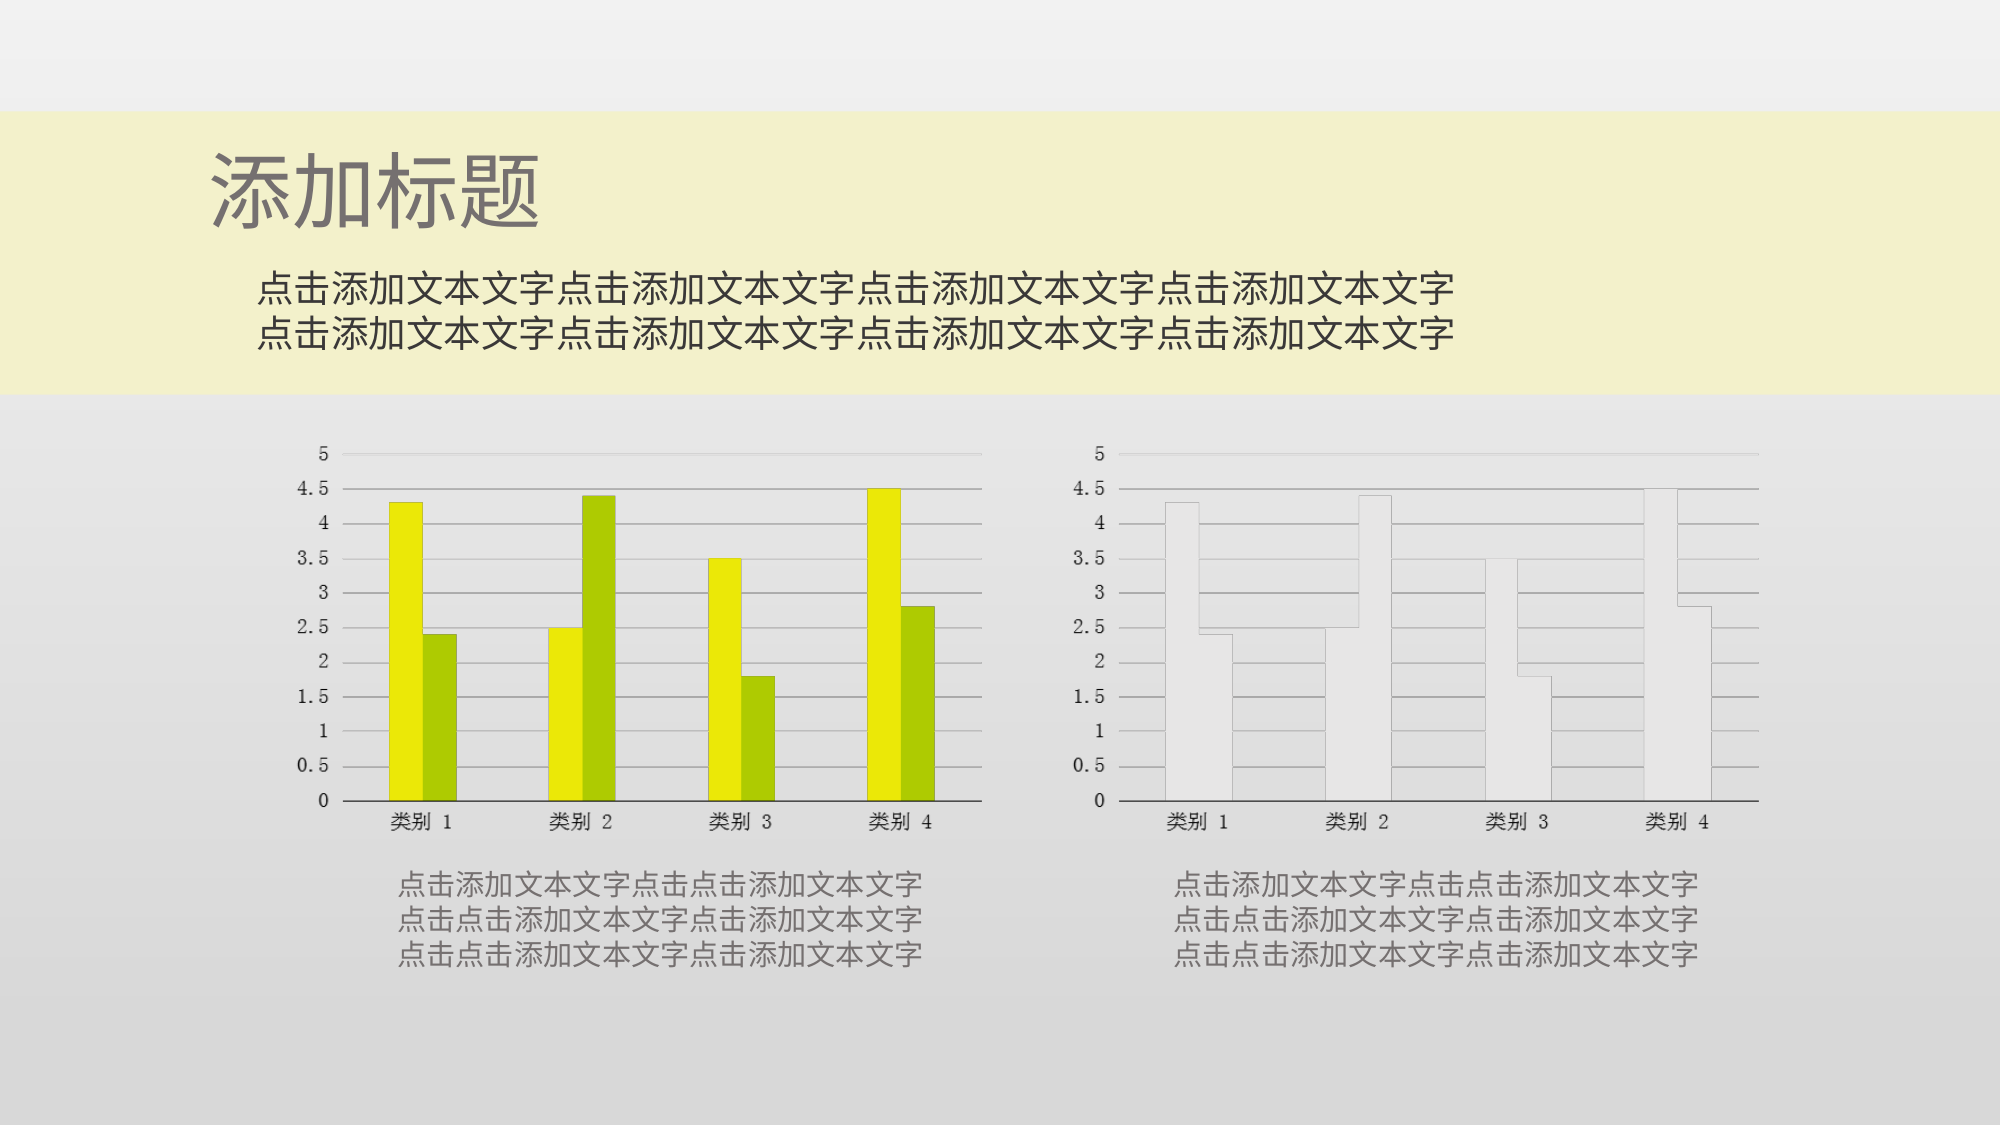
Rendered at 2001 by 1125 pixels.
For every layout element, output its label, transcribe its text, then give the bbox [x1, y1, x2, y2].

text_box 添加标题 [194, 131, 557, 246]
text_box 点击添加文本文字点击点击添加文本文字点击点击添加文本文字点击添加文本文字点击点击添加文本文字点击添加文本文字 [382, 858, 956, 979]
picture [280, 425, 1001, 850]
picture [1056, 425, 1777, 850]
text_box [0, 111, 2000, 395]
text_box 点击添加文本文字点击添加文本文字点击添加文本文字点击添加文本文字 点击添加文本文字点击添加文本文字点击添加文本文字点击添加文本文字 [241, 257, 1472, 362]
text_box 点击添加文本文字点击点击添加文本文字点击点击添加文本文字点击添加文本文字点击点击添加文本文字点击添加文本文字 [1158, 858, 1732, 979]
